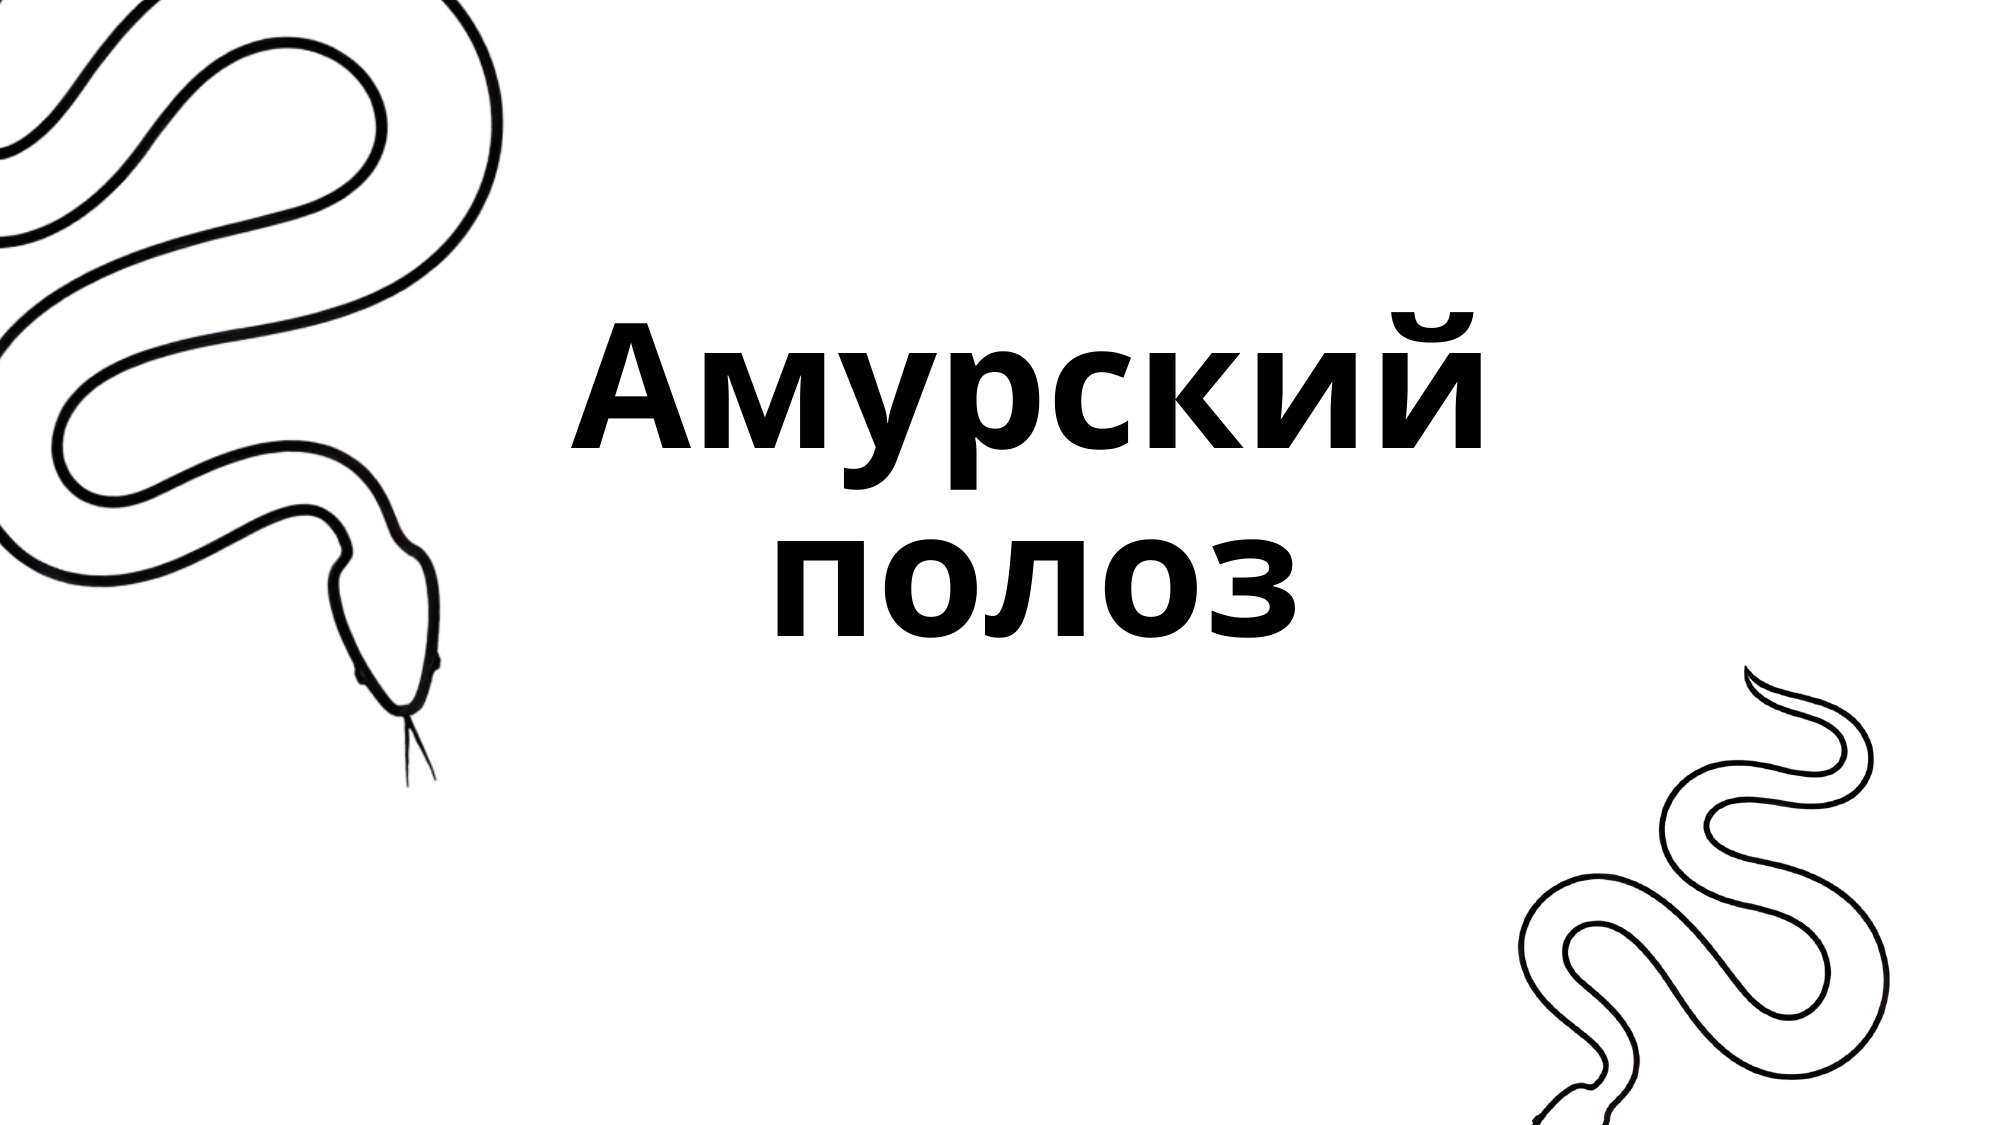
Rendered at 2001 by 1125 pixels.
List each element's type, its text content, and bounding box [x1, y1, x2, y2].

title Амурский полоз [850, 290, 1784, 682]
picture [1325, 558, 2000, 1125]
picture [0, 0, 1159, 1125]
